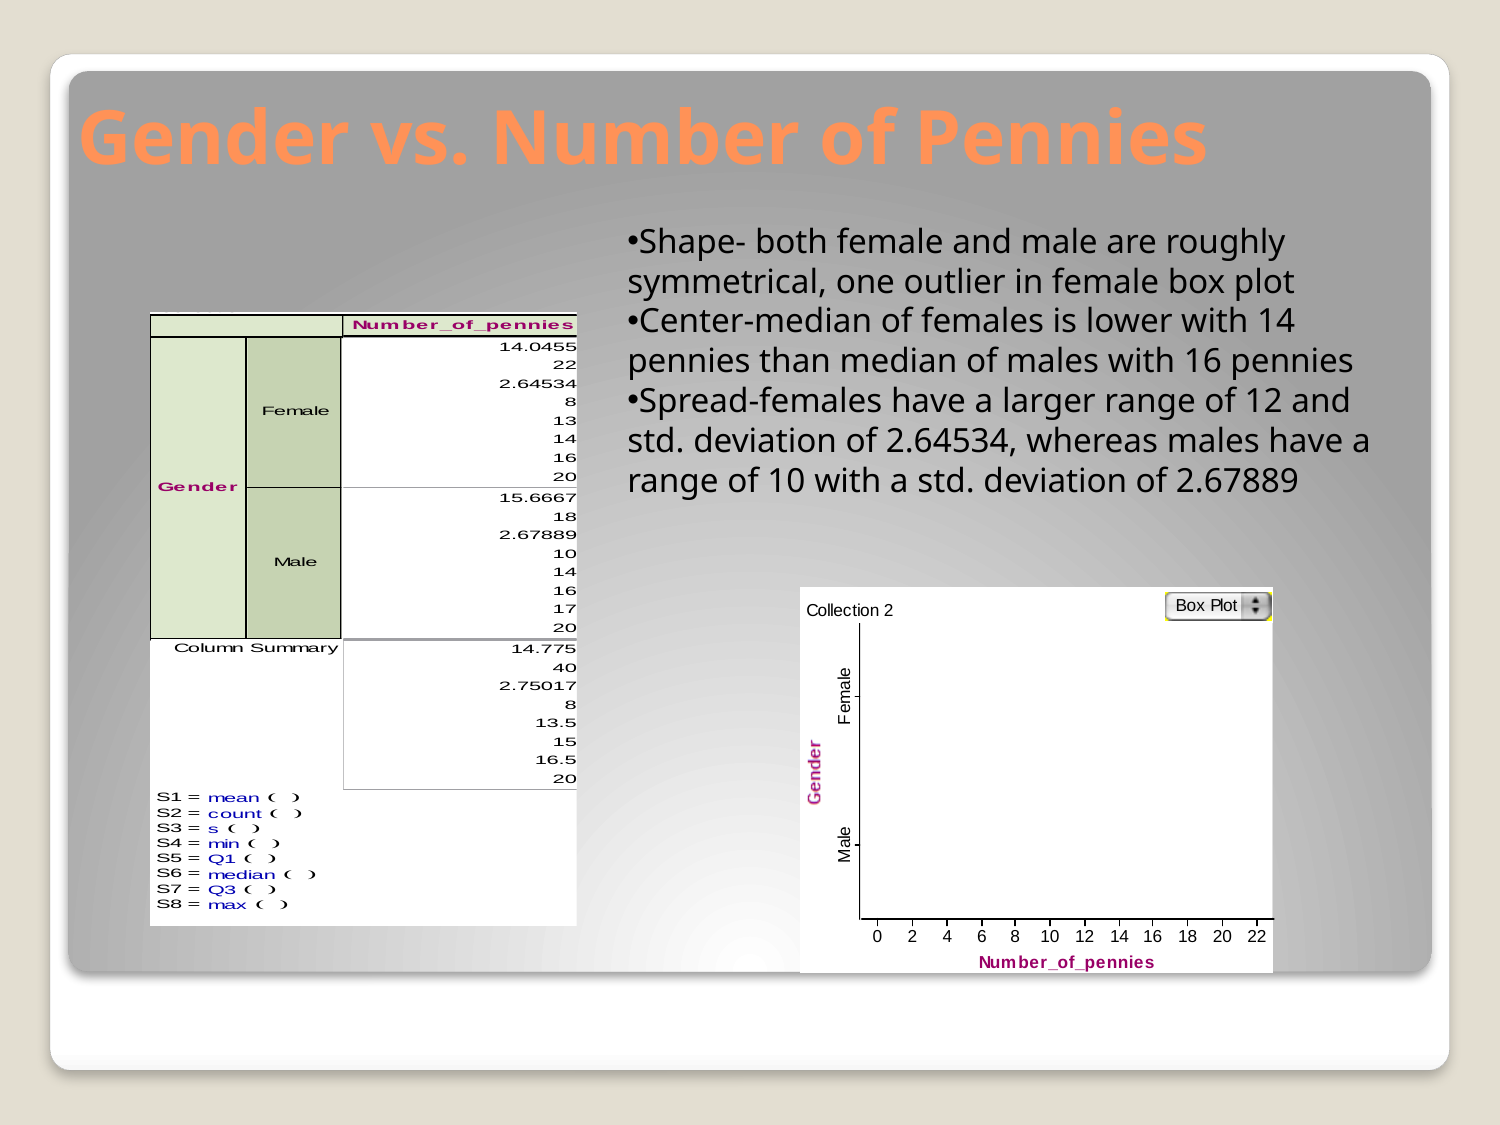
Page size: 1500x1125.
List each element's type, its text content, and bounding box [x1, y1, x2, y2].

text_box Shape- both female and male are roughly symmetrical, one outlier in female box plot Center-median of females is lower with 14 pennies than median of males with 16 pennies Spread-females have a larger range of 12 and std. deviation of 2.64534, whereas males have a range of 10 with a std. deviation of 2.67889 [612, 212, 1400, 507]
picture [149, 312, 577, 928]
title Gender vs. Number of Pennies [62, 15, 1405, 188]
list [799, 587, 1275, 975]
